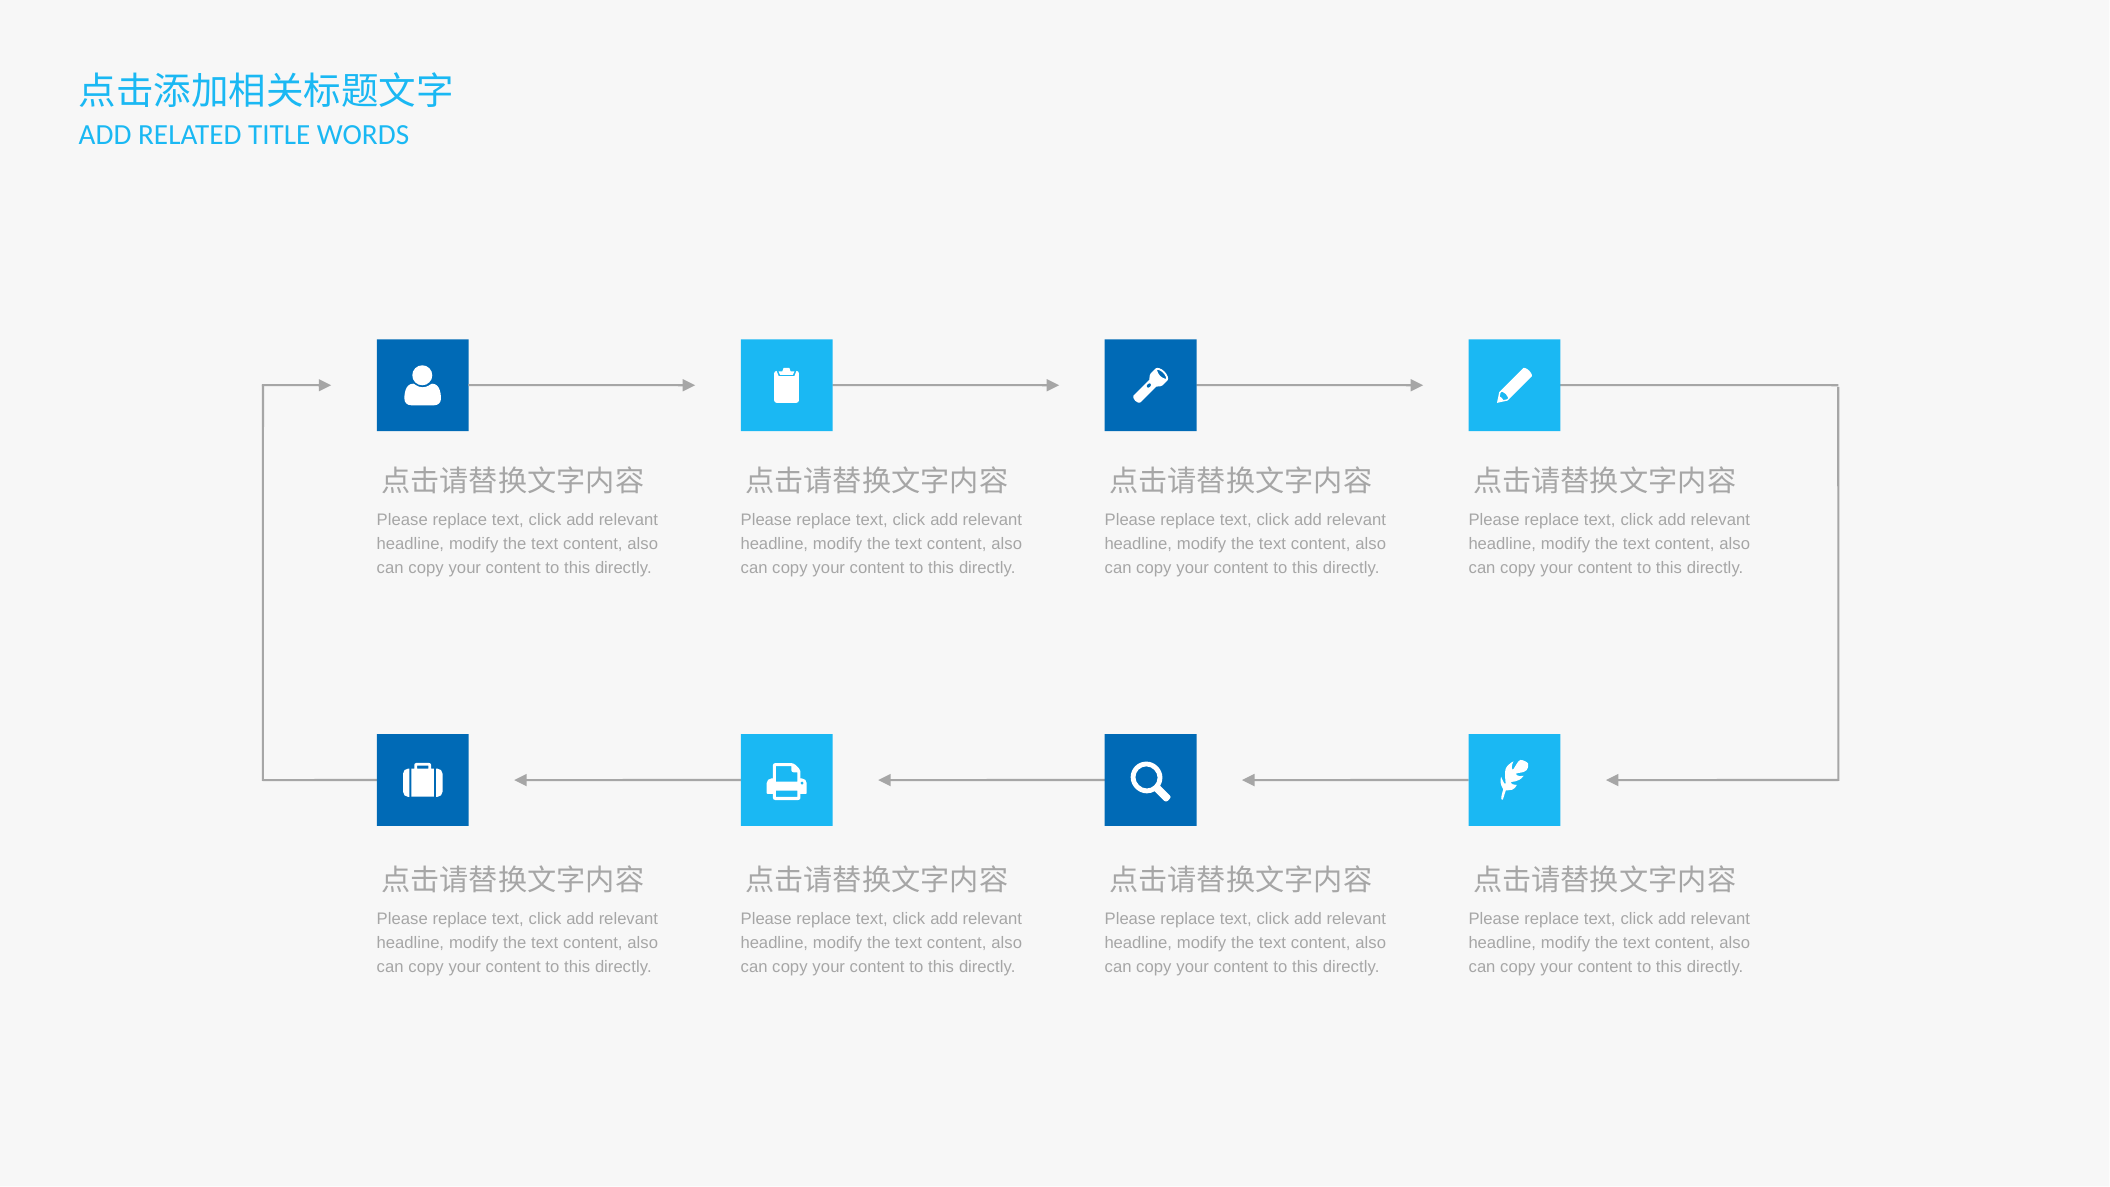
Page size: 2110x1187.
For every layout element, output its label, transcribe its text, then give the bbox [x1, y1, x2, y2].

text_box Please replace text, click add relevant headline, modify the text content, also can copy your content to this directly. [1104, 504, 1408, 577]
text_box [376, 339, 469, 432]
text_box ADD RELATED TITLE WORDS [62, 107, 426, 159]
text_box [1242, 773, 1468, 787]
text_box Please replace text, click add relevant headline, modify the text content, also can copy your content to this directly. [740, 904, 1044, 977]
text_box 点击请替换文字内容 [381, 454, 745, 497]
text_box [1104, 734, 1197, 826]
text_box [740, 734, 833, 826]
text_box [1468, 734, 1561, 826]
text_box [740, 339, 833, 432]
text_box Please replace text, click add relevant headline, modify the text content, also can copy your content to this directly. [1468, 904, 1772, 977]
text_box [1606, 773, 1839, 787]
text_box [514, 773, 740, 787]
text_box 点击请替换文字内容 [1473, 854, 1847, 897]
text_box [469, 379, 696, 392]
text_box [878, 773, 1104, 787]
text_box [1197, 379, 1424, 392]
text_box Please replace text, click add relevant headline, modify the text content, also can copy your content to this directly. [1468, 504, 1772, 577]
text_box Please replace text, click add relevant headline, modify the text content, also can copy your content to this directly. [740, 504, 1044, 577]
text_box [376, 734, 469, 826]
text_box 点击请替换文字内容 [381, 854, 745, 897]
text_box Please replace text, click add relevant headline, modify the text content, also can copy your content to this directly. [376, 504, 680, 577]
text_box [261, 379, 332, 392]
text_box 点击请替换文字内容 [745, 854, 1109, 897]
text_box Please replace text, click add relevant headline, modify the text content, also can copy your content to this directly. [1104, 904, 1408, 977]
text_box 点击请替换文字内容 [1473, 454, 1847, 497]
text_box 点击请替换文字内容 [1109, 454, 1473, 497]
text_box 点击请替换文字内容 [1109, 854, 1473, 897]
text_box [1468, 339, 1561, 432]
text_box [833, 379, 1060, 392]
text_box Please replace text, click add relevant headline, modify the text content, also can copy your content to this directly. [376, 904, 680, 977]
text_box 点击请替换文字内容 [745, 454, 1109, 497]
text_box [1104, 339, 1197, 432]
text_box 点击添加相关标题文字 [62, 59, 470, 121]
